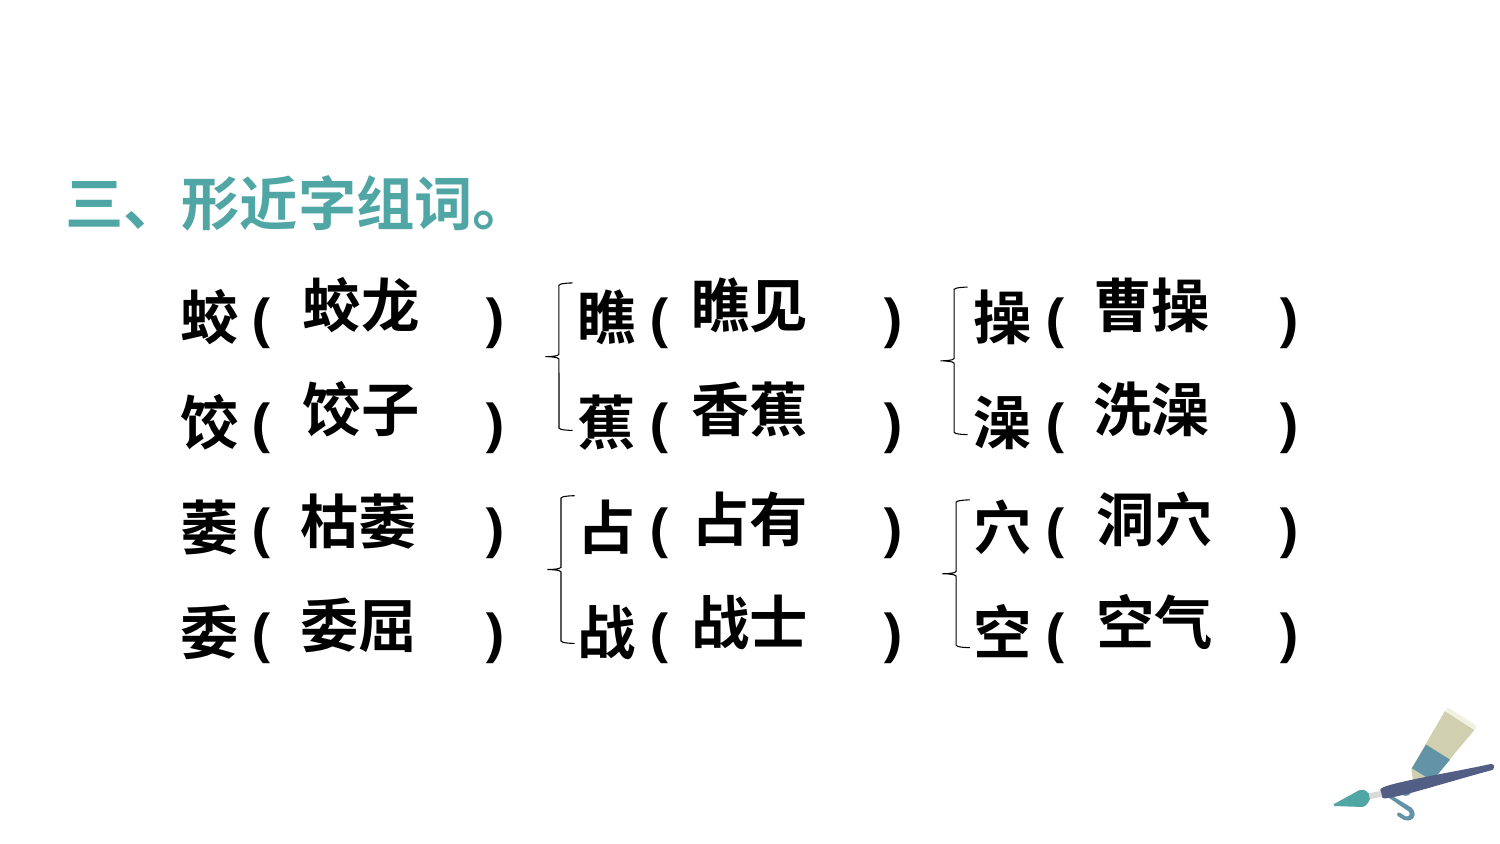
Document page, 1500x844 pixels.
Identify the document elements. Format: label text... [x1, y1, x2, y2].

text_box 蛟龙 [288, 262, 435, 347]
text_box 曹操 [1078, 262, 1225, 347]
text_box 战士 [676, 579, 823, 664]
text_box 香蕉 [676, 365, 823, 451]
text_box 洗澡 [1078, 365, 1225, 451]
text_box [942, 499, 970, 649]
text_box 占有 [676, 475, 823, 561]
text_box [940, 286, 968, 436]
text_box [1358, 708, 1481, 844]
text_box 委屈 [286, 581, 433, 666]
text_box 饺子 [288, 365, 435, 451]
text_box 枯萎 [286, 477, 433, 563]
text_box 三、形近字组词。 [50, 124, 657, 245]
text_box 空气 [1081, 579, 1228, 664]
text_box [547, 495, 575, 644]
text_box [545, 282, 573, 431]
text_box 瞧见 [676, 262, 823, 347]
text_box 洞穴 [1081, 475, 1228, 561]
text_box 蛟( ) 瞧( ) 操( ) 饺( ) 蕉( ) 澡( ) 萎( ) 占( ) 穴( ) 委( ) 战( ) 空( ) [165, 239, 1463, 674]
